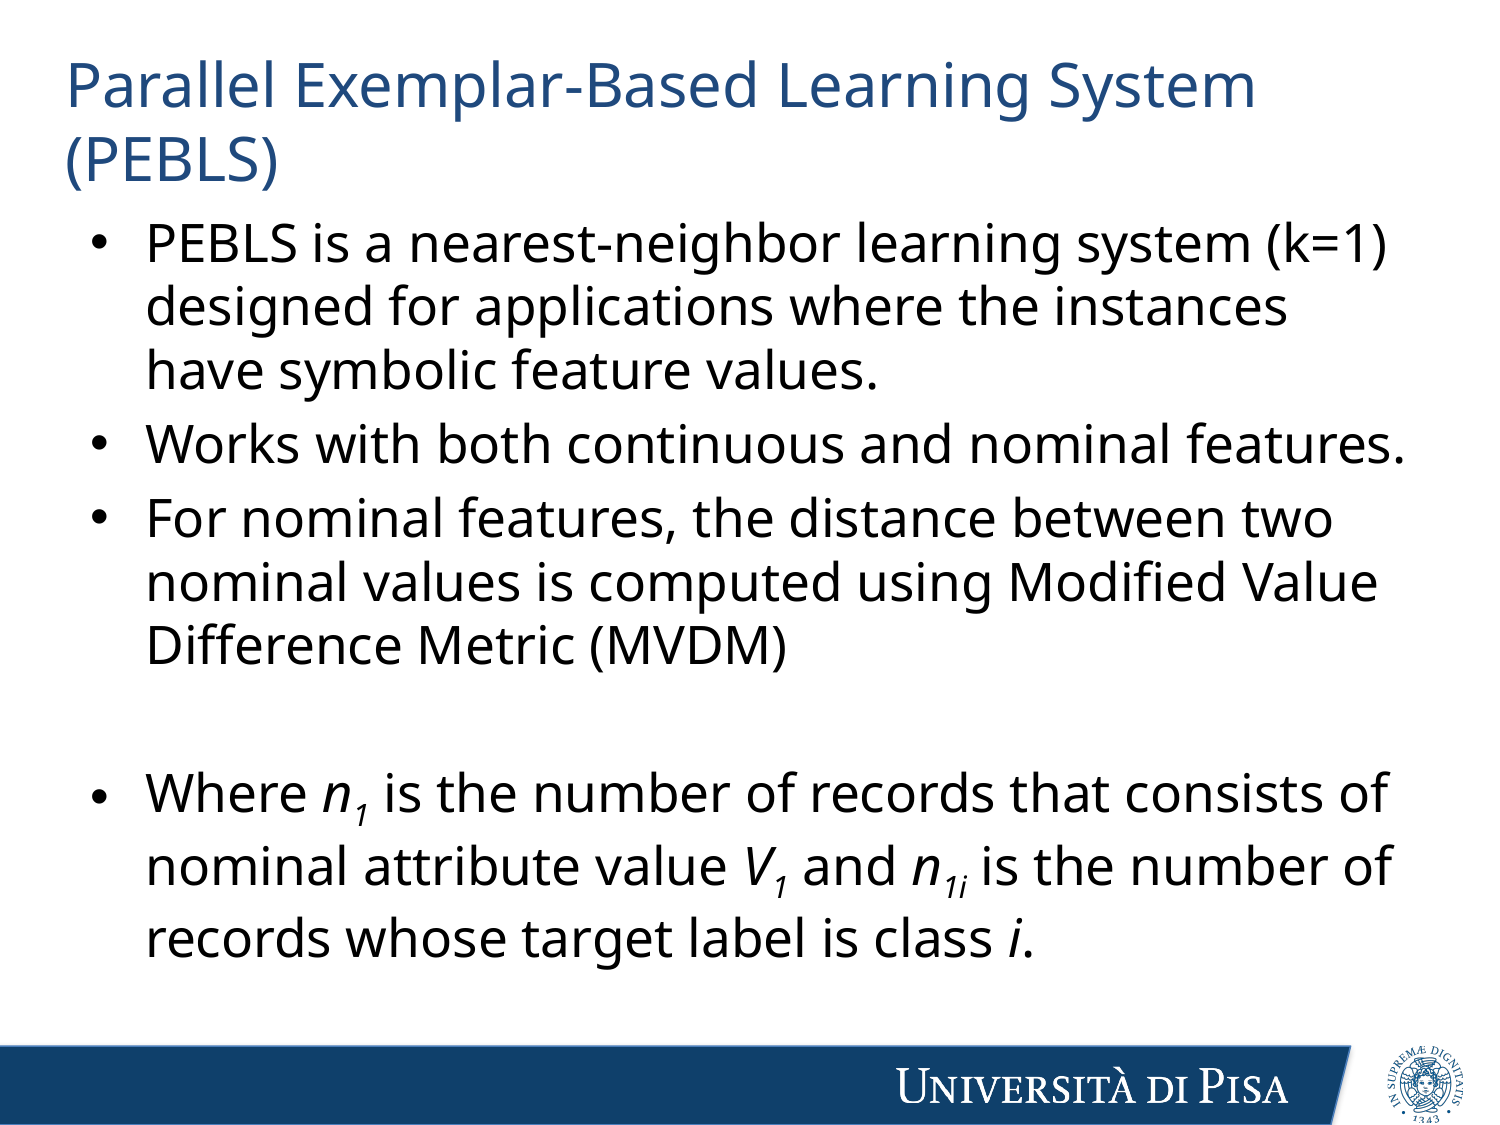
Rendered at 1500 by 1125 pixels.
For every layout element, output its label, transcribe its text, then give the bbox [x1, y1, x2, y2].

title Parallel Exemplar-Based Learning System (PEBLS) [49, 38, 1425, 202]
